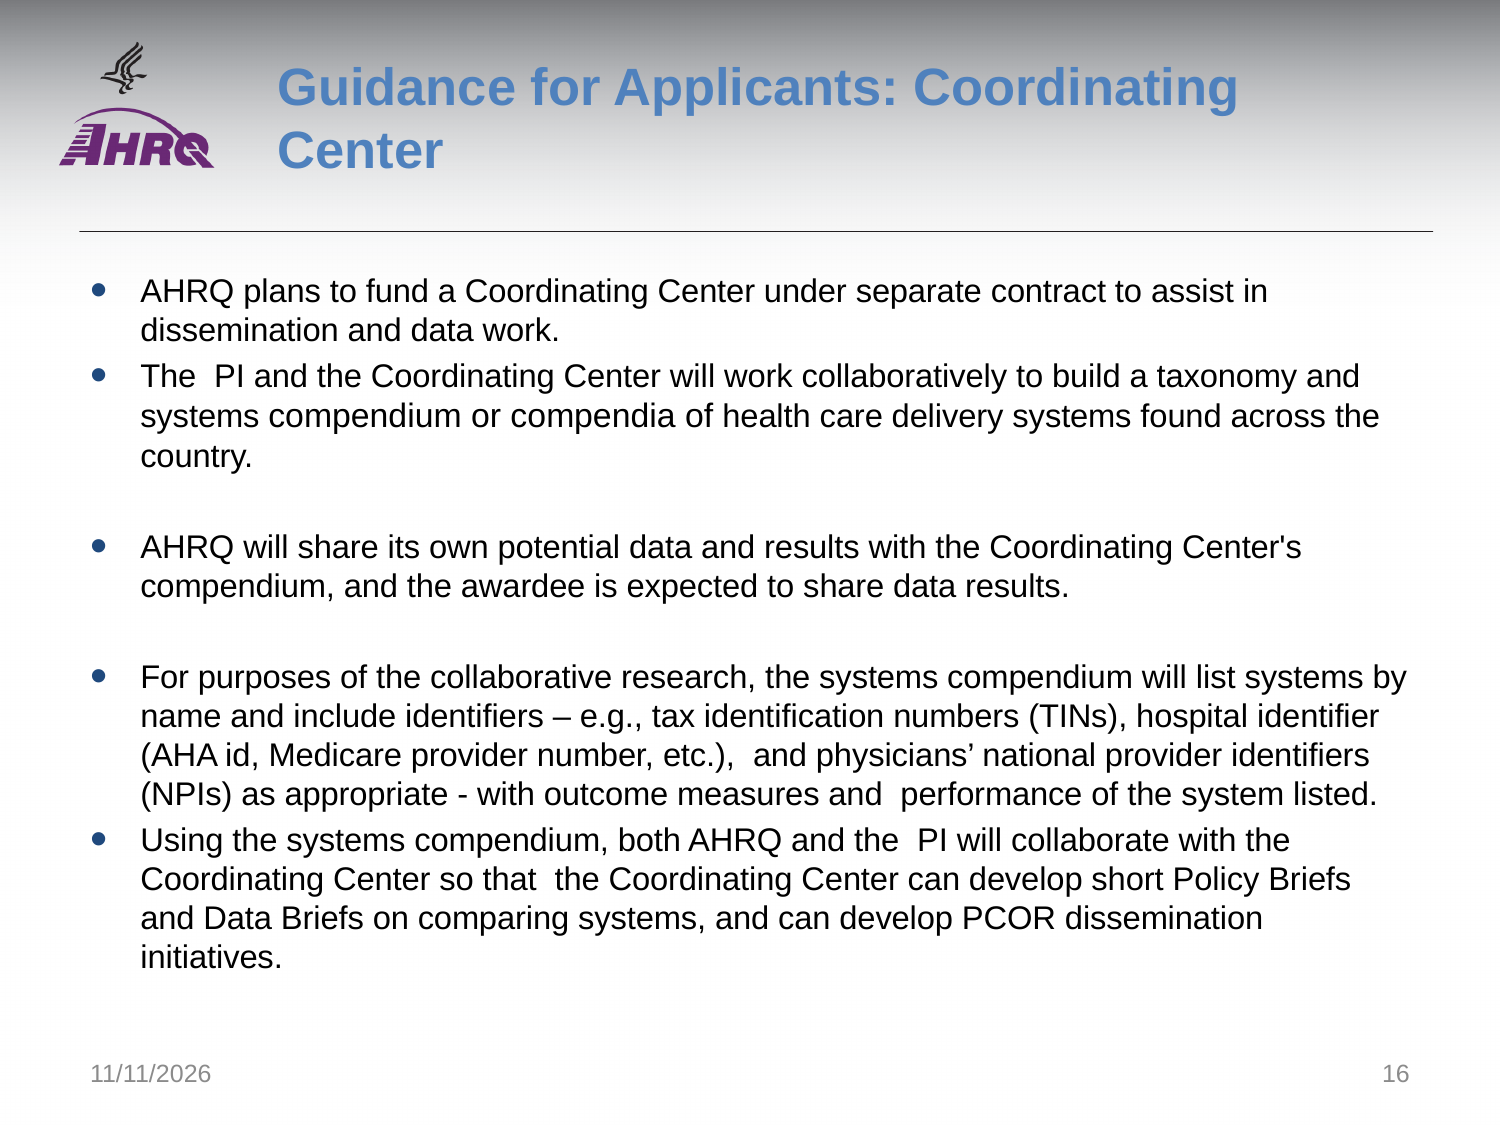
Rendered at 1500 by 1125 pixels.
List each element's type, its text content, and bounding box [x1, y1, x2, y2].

picture [0, 0, 1500, 1125]
list AHRQ plans to fund a Coordinating Center under separate contract to assist in dissemination and data work. The PI and the Coordinating Center will work collaboratively to build a taxonomy and systems compendium or compendia of health care delivery systems found across the country. AHRQ will share its own potential data and results with the Coordinating Center's compendium, and the awardee is expected to share data results. For purposes of the collaborative research, the systems compendium will list systems by name and include identifiers – e.g., tax identification numbers (TINs), hospital identifier (AHA id, Medicare provider number, etc.), and physicians’ national provider identifiers (NPIs) as appropriate - with outcome measures and performance of the system listed. Using the systems compendium, both AHRQ and the PI will collaborate with the Coordinating Center so that the Coordinating Center can develop short Policy Briefs and Data Briefs on comparing systems, and can develop PCOR dissemination initiatives. [75, 262, 1425, 1005]
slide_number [75, 1042, 425, 1103]
slide_number 16 [1074, 1042, 1425, 1103]
title Guidance for Applicants: Coordinating Center [262, 45, 1425, 188]
